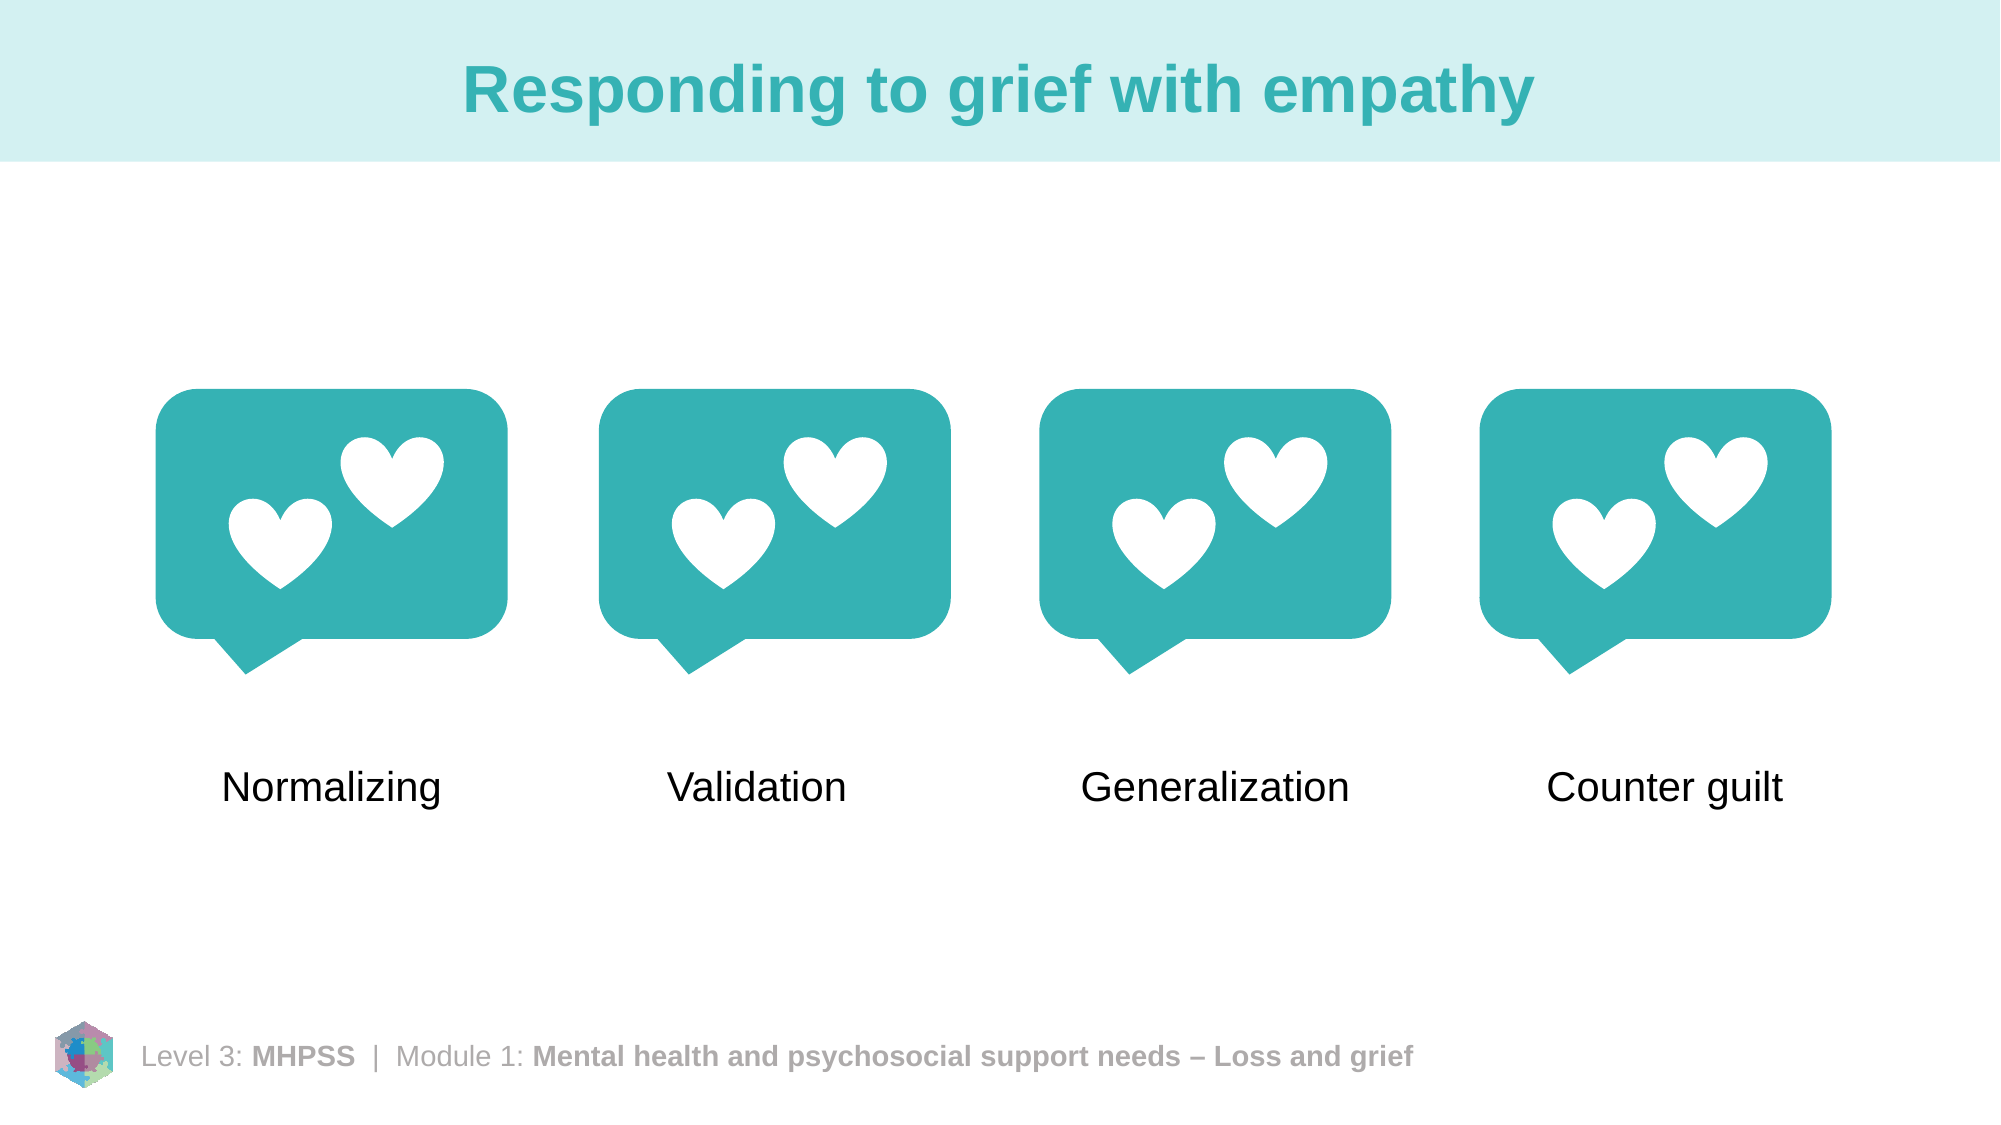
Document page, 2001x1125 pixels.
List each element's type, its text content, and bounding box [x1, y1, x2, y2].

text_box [598, 388, 952, 640]
text_box Counter guilt [1438, 752, 1892, 818]
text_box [1039, 388, 1392, 640]
title Responding to grief with empathy [137, 19, 1863, 163]
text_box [155, 388, 508, 640]
text_box Generalization [981, 752, 1438, 818]
picture [55, 1021, 113, 1088]
text_box Validation [530, 752, 981, 818]
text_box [1479, 388, 1832, 640]
text_box Normalizing [105, 752, 530, 818]
